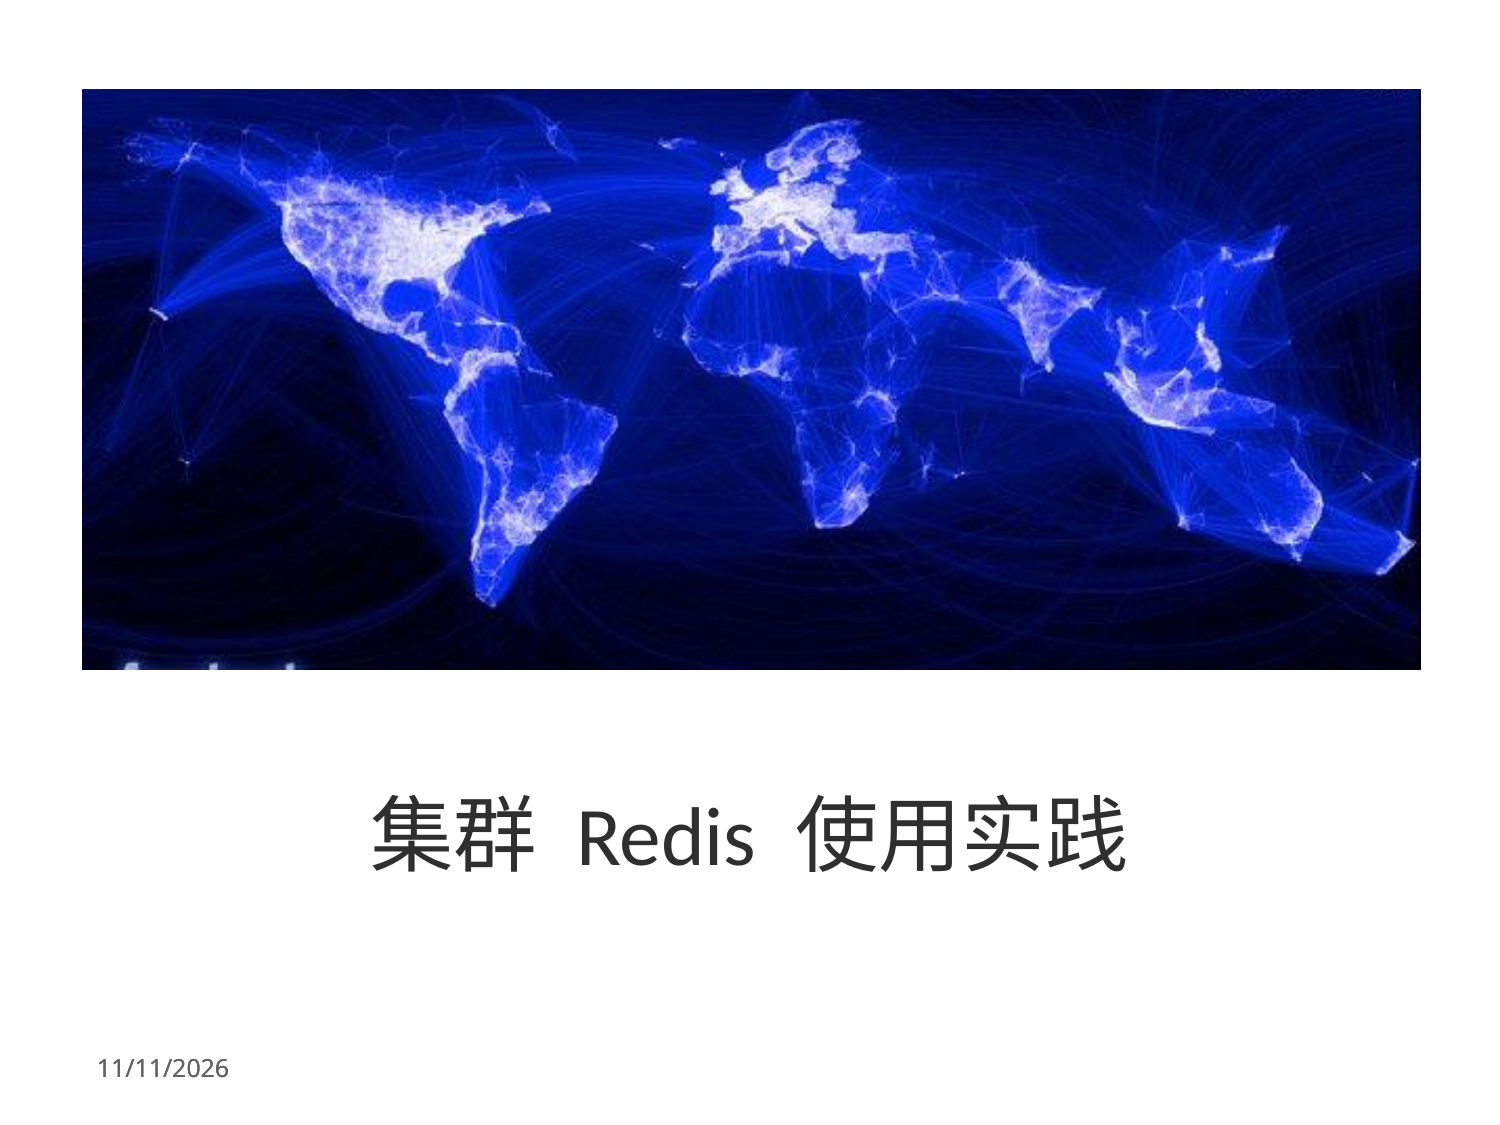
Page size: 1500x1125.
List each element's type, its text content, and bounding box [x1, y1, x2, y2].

picture [82, 89, 1421, 670]
text_box 2017/6/20 [82, 1045, 432, 1125]
title 集群 Redis 使用实践 [112, 775, 1388, 916]
